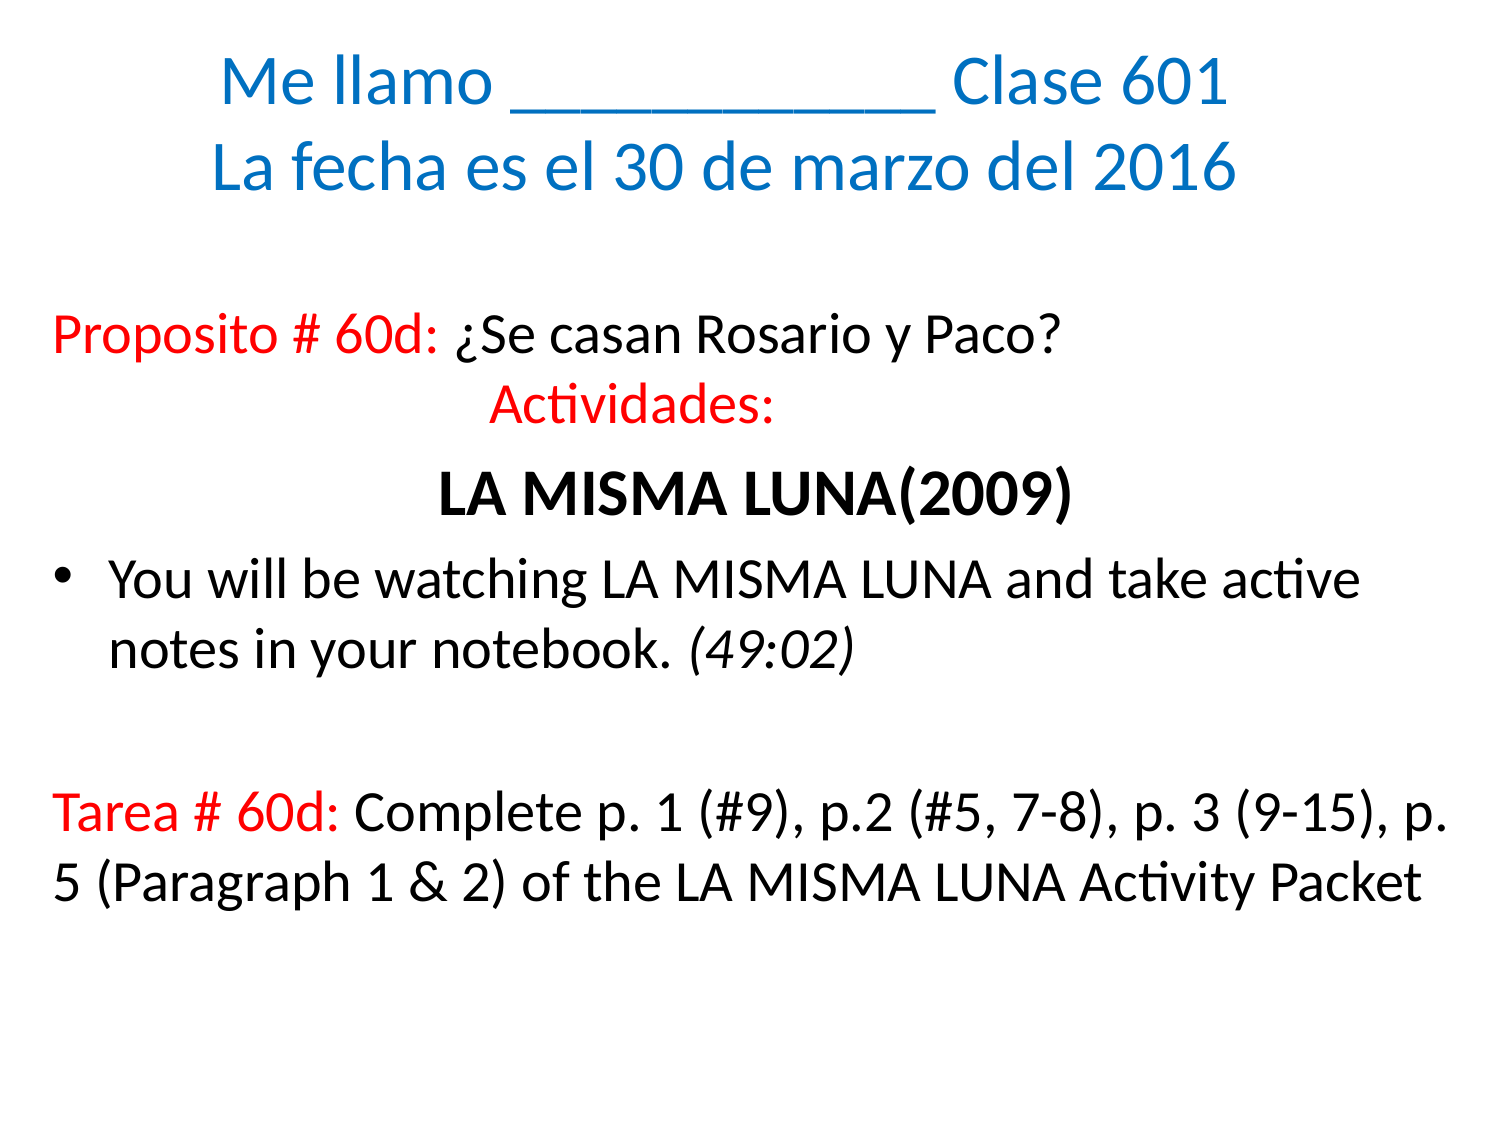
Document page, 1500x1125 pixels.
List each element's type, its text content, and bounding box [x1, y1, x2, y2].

list Proposito # 60d: ¿Se casan Rosario y Paco? Actividades: LA MISMA LUNA(2009) You will be watching LA MISMA LUNA and take active notes in your notebook. (49:02) Tarea # 60d: Complete p. 1 (#9), p.2 (#5, 7-8), p. 3 (9-15), p. 5 (Paragraph 1 & 2) of the LA MISMA LUNA Activity Packet [37, 287, 1475, 1050]
title Me llamo ____________ Clase 601 La fecha es el 30 de marzo del 2016 [50, 24, 1400, 213]
